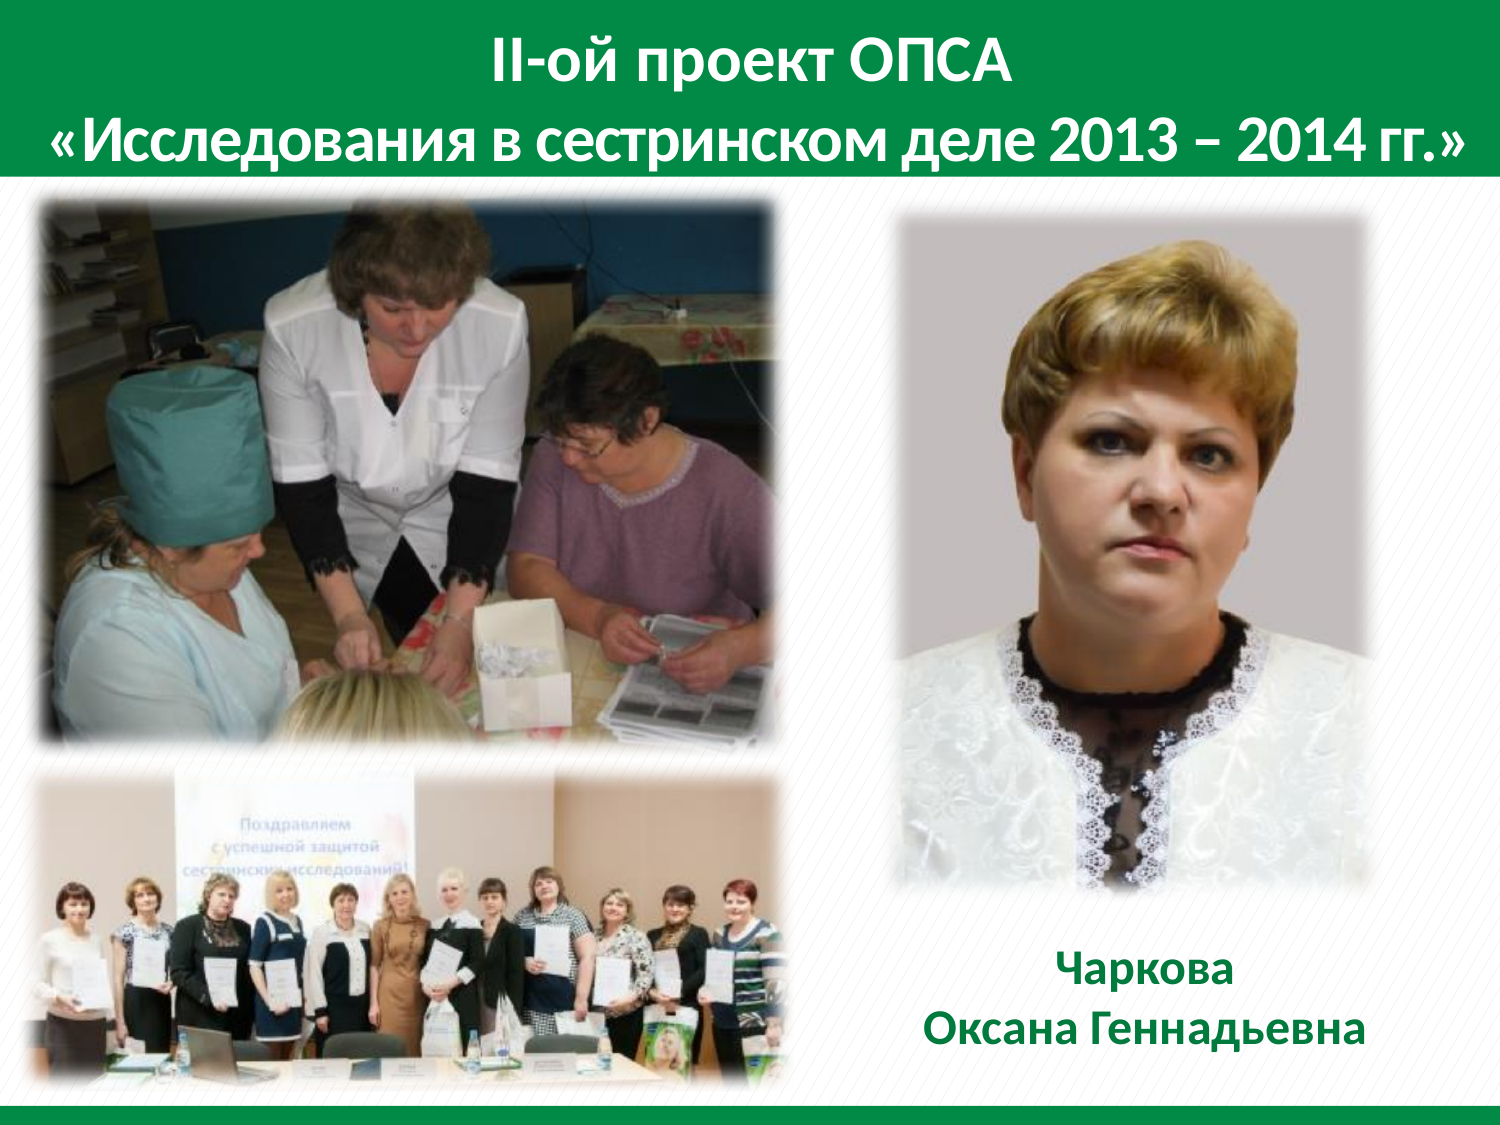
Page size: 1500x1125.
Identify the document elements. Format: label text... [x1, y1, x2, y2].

text_box Чаркова Оксана Геннадьевна [844, 926, 1447, 1062]
text_box II-ой проект ОПСА «Исследования в сестринском деле 2013 – 2014 гг.» [31, 7, 1488, 182]
text_box [0, 1104, 1500, 1125]
text_box [0, 179, 1500, 1104]
text_box [0, 0, 1500, 179]
picture [18, 760, 795, 1093]
picture [879, 196, 1384, 903]
picture [23, 183, 790, 759]
